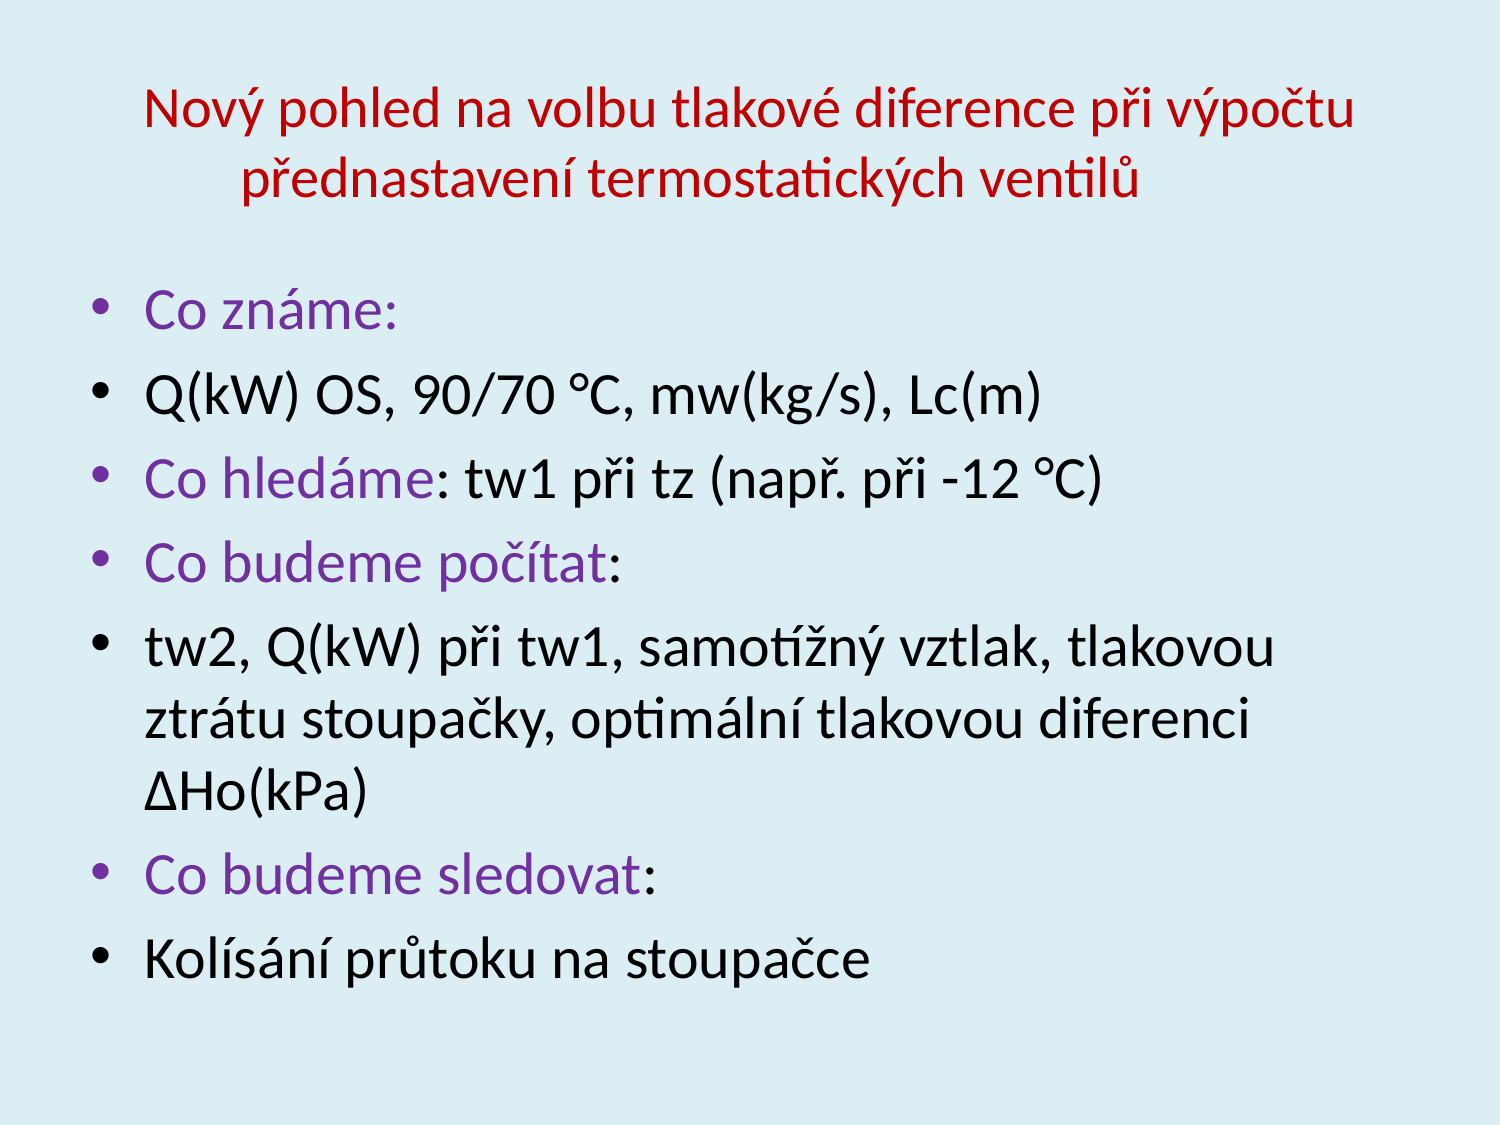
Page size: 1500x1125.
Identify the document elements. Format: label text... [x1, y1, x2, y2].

title Nový pohled na volbu tlakové diference při výpočtu přednastavení termostatických ventilů [75, 45, 1425, 233]
list Co známe: Q(kW) OS, 90/70 °C, mw(kg/s), Lc(m) Co hledáme: tw1 při tz (např. při -12 °C) Co budeme počítat: tw2, Q(kW) při tw1, samotížný vztlak, tlakovou ztrátu stoupačky, optimální tlakovou diferenci ΔHo(kPa) Co budeme sledovat: Kolísání průtoku na stoupačce [75, 262, 1425, 1005]
